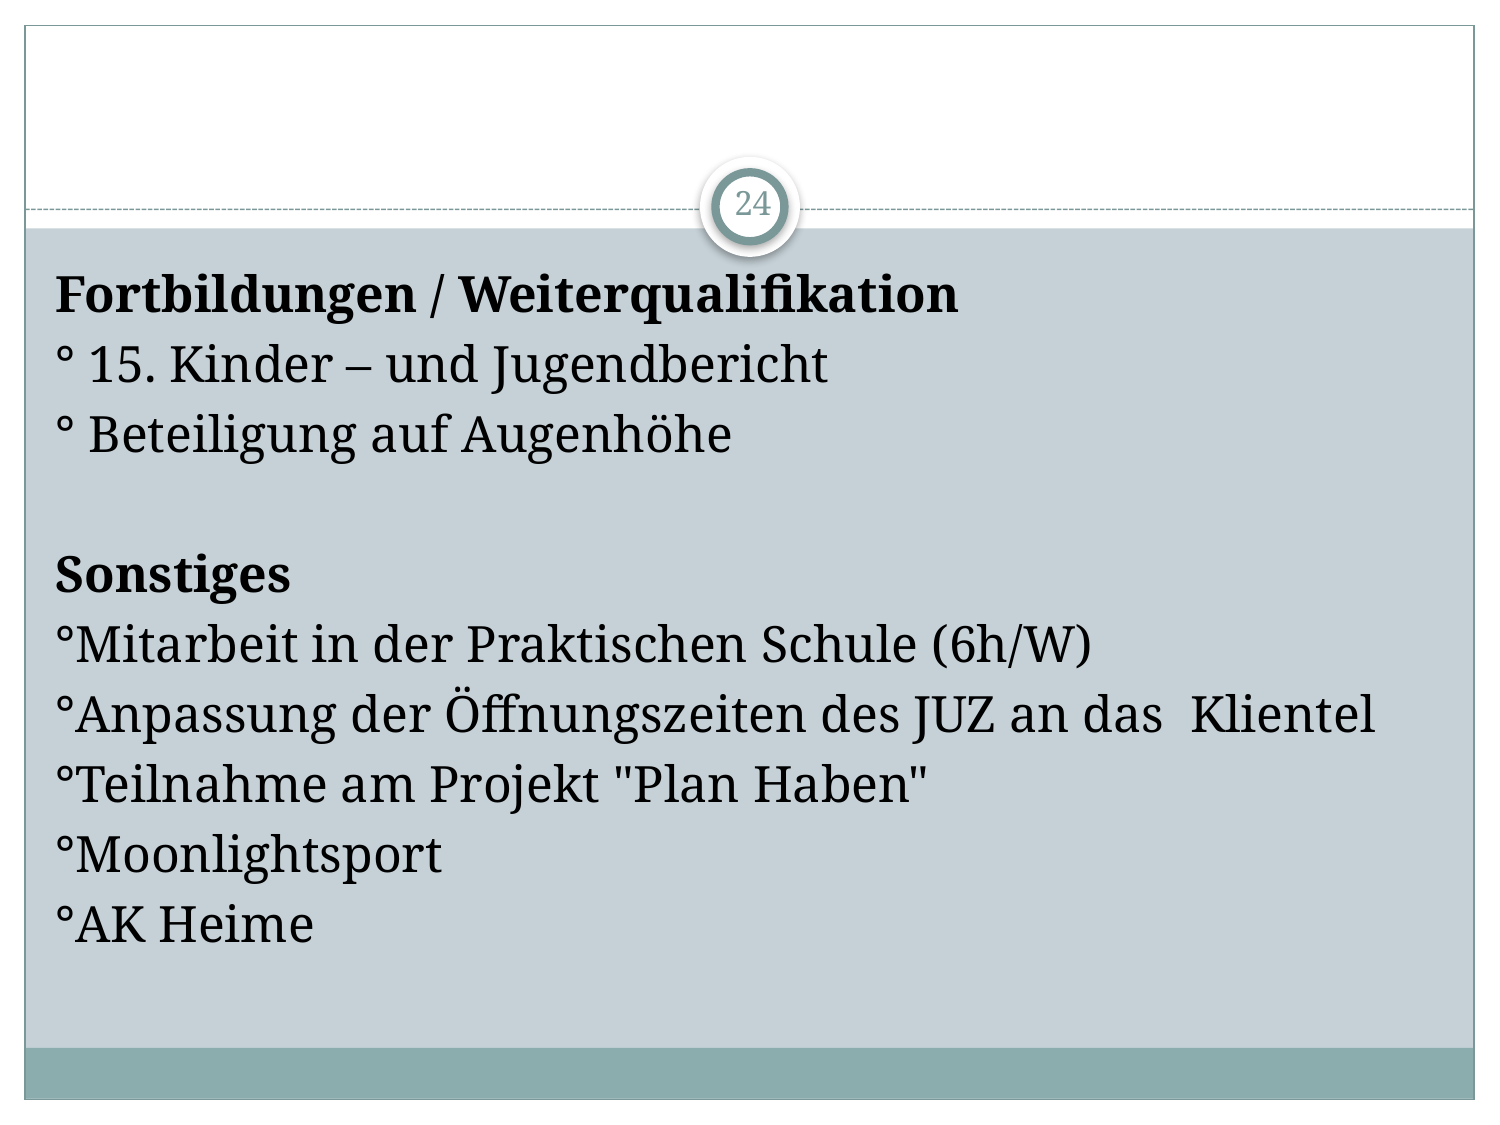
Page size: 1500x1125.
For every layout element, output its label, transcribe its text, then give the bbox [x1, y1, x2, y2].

list Fortbildungen / Weiterqualifikation ° 15. Kinder – und Jugendbericht ° Beteiligung auf Augenhöhe Sonstiges °Mitarbeit in der Praktischen Schule (6h/W) °Anpassung der Öffnungszeiten des JUZ an das Klientel °Teilnahme am Projekt "Plan Haben" °Moonlightsport °AK Heime [29, 255, 1471, 1125]
slide_number 24 [715, 168, 791, 241]
